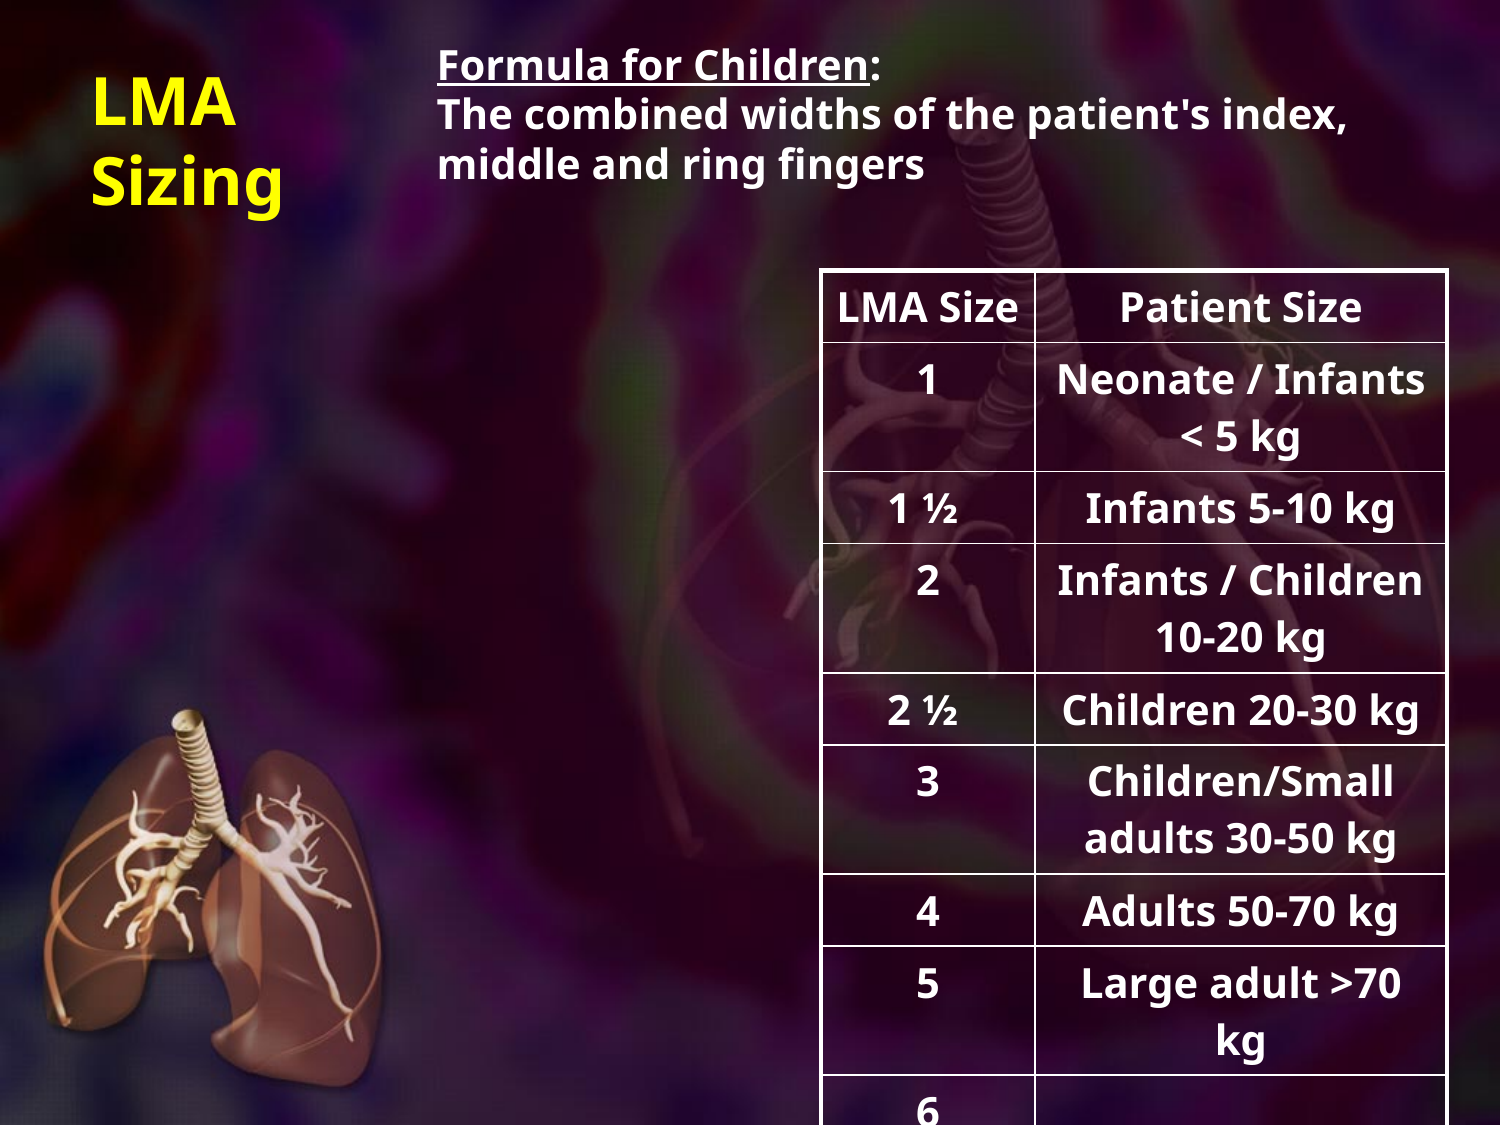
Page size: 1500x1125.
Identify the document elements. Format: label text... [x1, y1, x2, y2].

text_box Formula for Children: The combined widths of the patient's index, middle and ring fingers [421, 30, 1442, 196]
table_cell 5 [823, 947, 1034, 1074]
table_cell Adults 50-70 kg [1036, 875, 1445, 945]
table_cell Children/Small adults 30-50 kg [1036, 746, 1445, 873]
table_cell 2 [823, 544, 1034, 672]
table_cell 1 [823, 343, 1034, 471]
table_cell 1 ½ [823, 472, 1034, 543]
table_cell Large adult >70 kg [1036, 947, 1445, 1074]
table_cell 2 ½ [823, 674, 1034, 744]
title LMA Sizing [74, 45, 408, 233]
table_cell 4 [823, 875, 1034, 945]
picture [0, 0, 1500, 1125]
table_header Patient Size [1036, 273, 1445, 342]
table_cell [1036, 1076, 1445, 1125]
table_header LMA Size [823, 273, 1034, 342]
table_cell Infants 5-10 kg [1036, 472, 1445, 543]
table_cell Children 20-30 kg [1036, 674, 1445, 744]
table_cell Infants / Children 10-20 kg [1036, 544, 1445, 672]
table_cell 6 [823, 1076, 1034, 1125]
table_cell 3 [823, 746, 1034, 873]
table_cell Neonate / Infants < 5 kg [1036, 343, 1445, 471]
